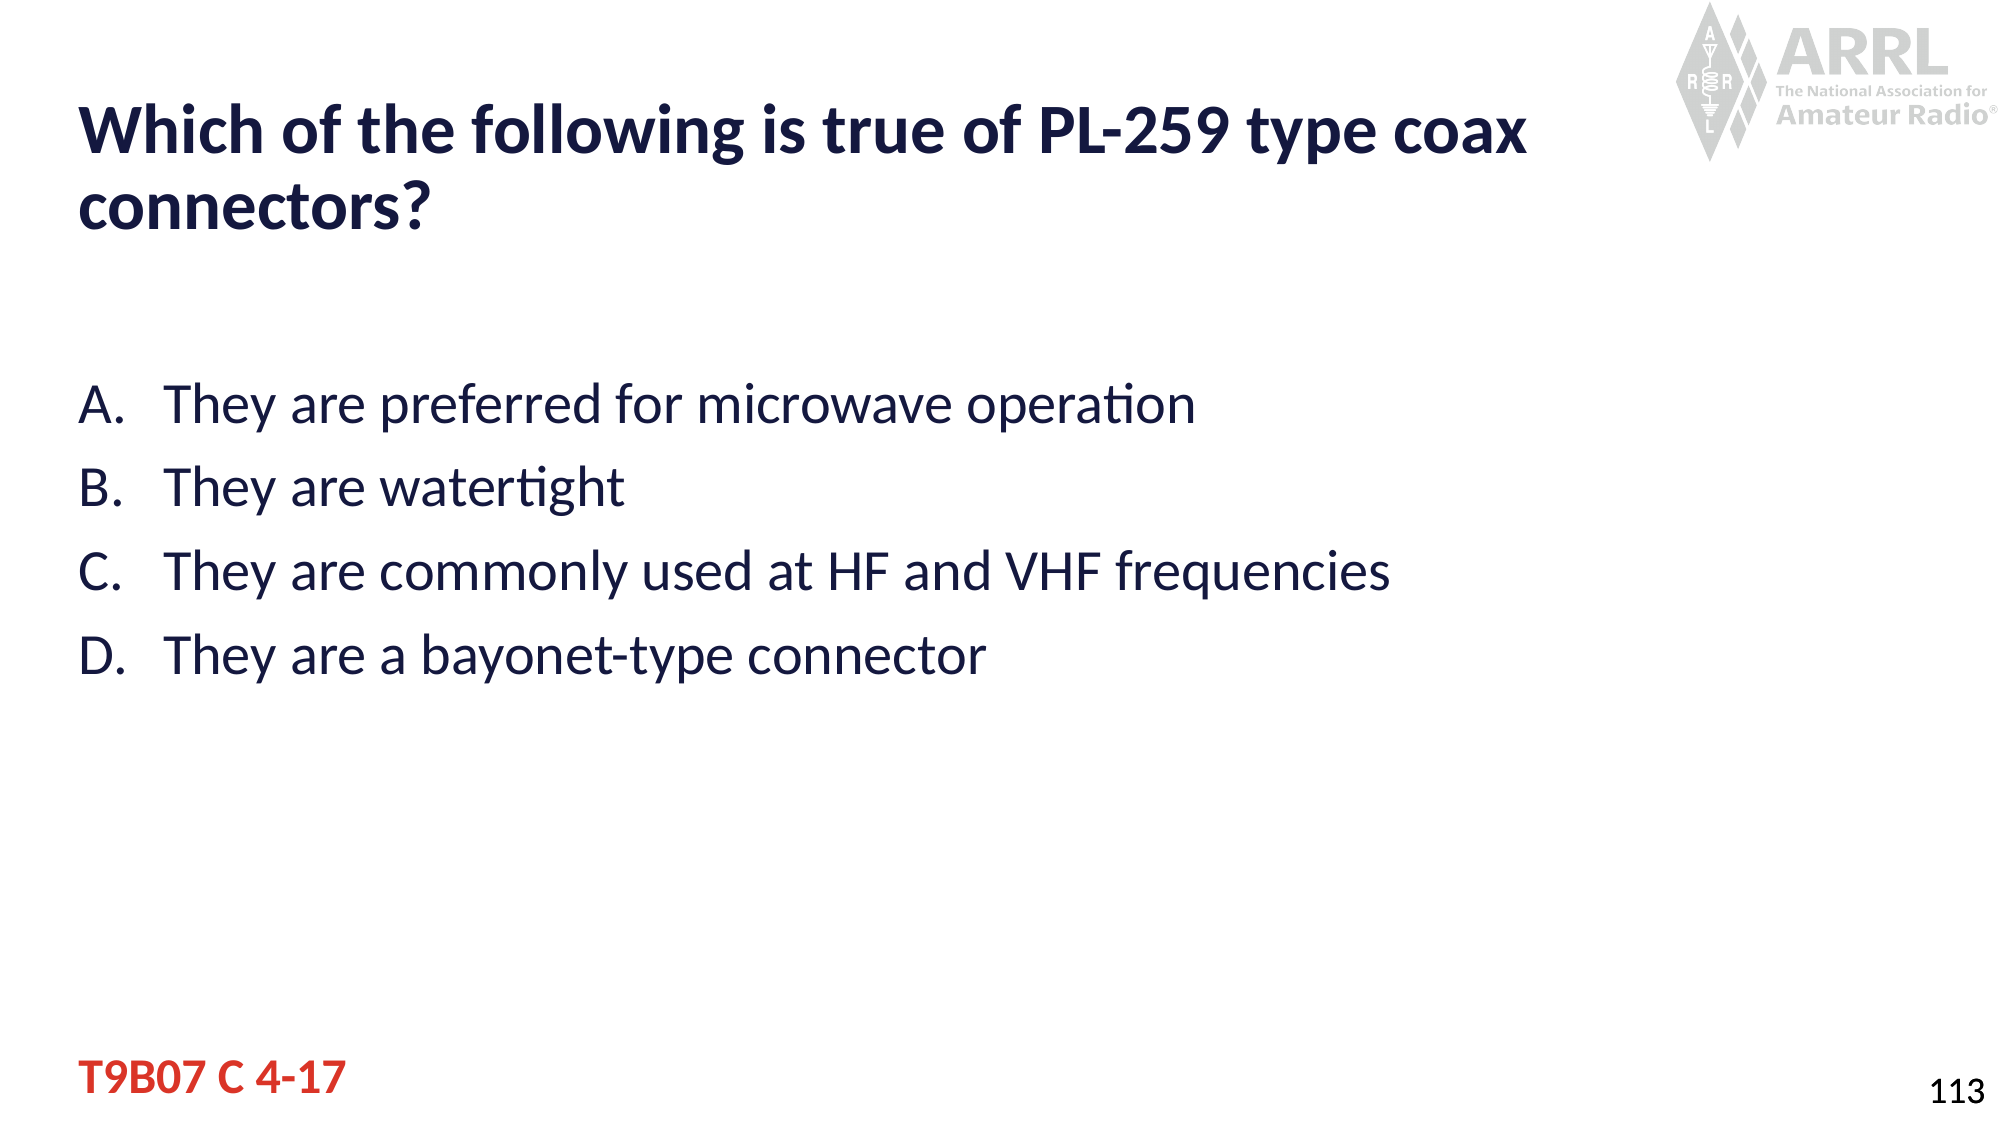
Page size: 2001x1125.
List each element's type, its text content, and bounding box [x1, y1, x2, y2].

title Which of the following is true of PL-259 type coax connectors? [63, 59, 1863, 278]
picture [1674, 0, 2000, 164]
list They are preferred for microwave operation They are watertight They are commonly used at HF and VHF frequencies They are a bayonet-type connector [63, 365, 1863, 989]
text_box T9B07 C 4-17 [63, 1036, 921, 1112]
